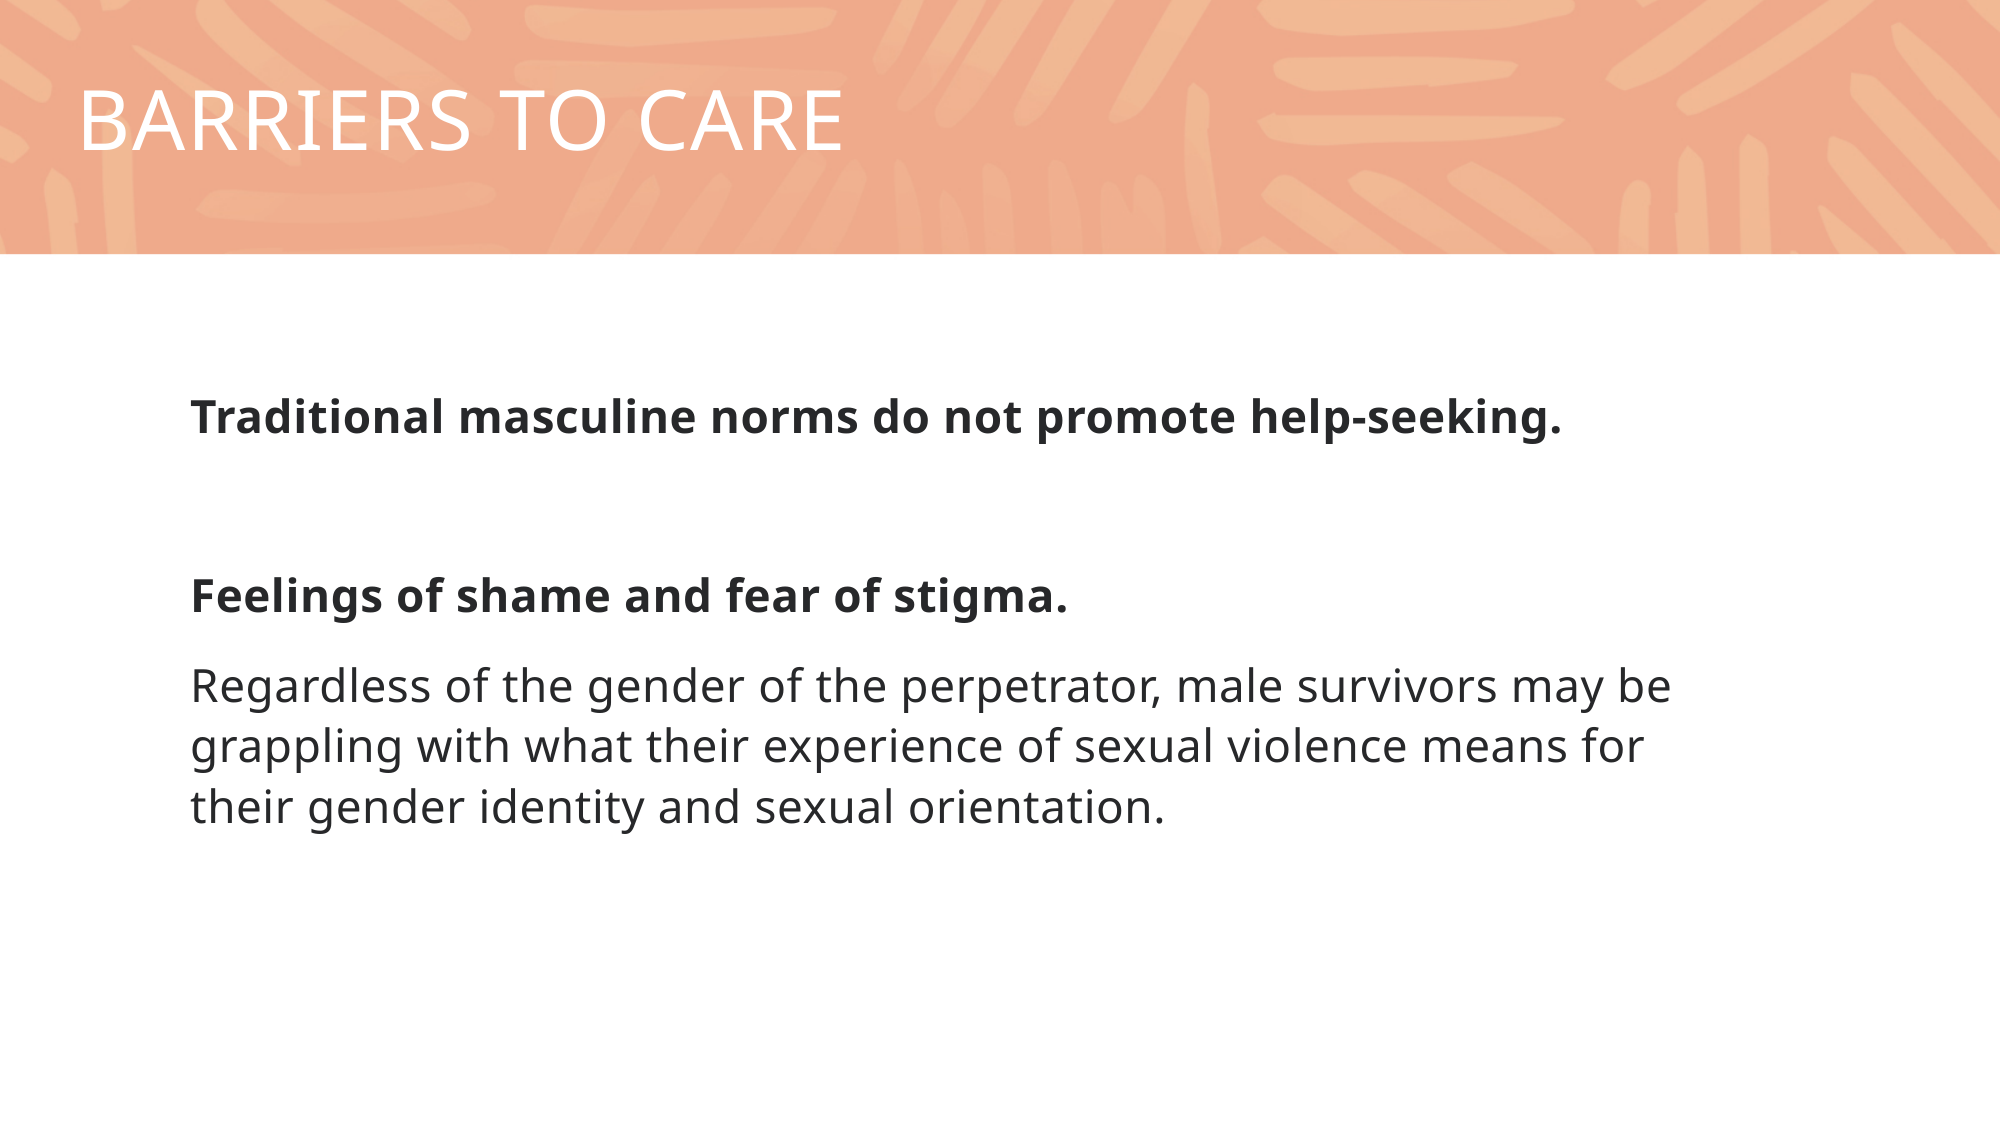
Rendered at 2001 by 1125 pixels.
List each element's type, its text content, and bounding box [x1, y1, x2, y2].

list Traditional masculine norms do not promote help-seeking. Feelings of shame and fear of stigma. Regardless of the gender of the perpetrator, male survivors may be grappling with what their experience of sexual violence means for their gender identity and sexual orientation. [167, 374, 1763, 1036]
picture [0, 0, 2000, 1125]
title Barriers to care [61, 33, 1938, 220]
